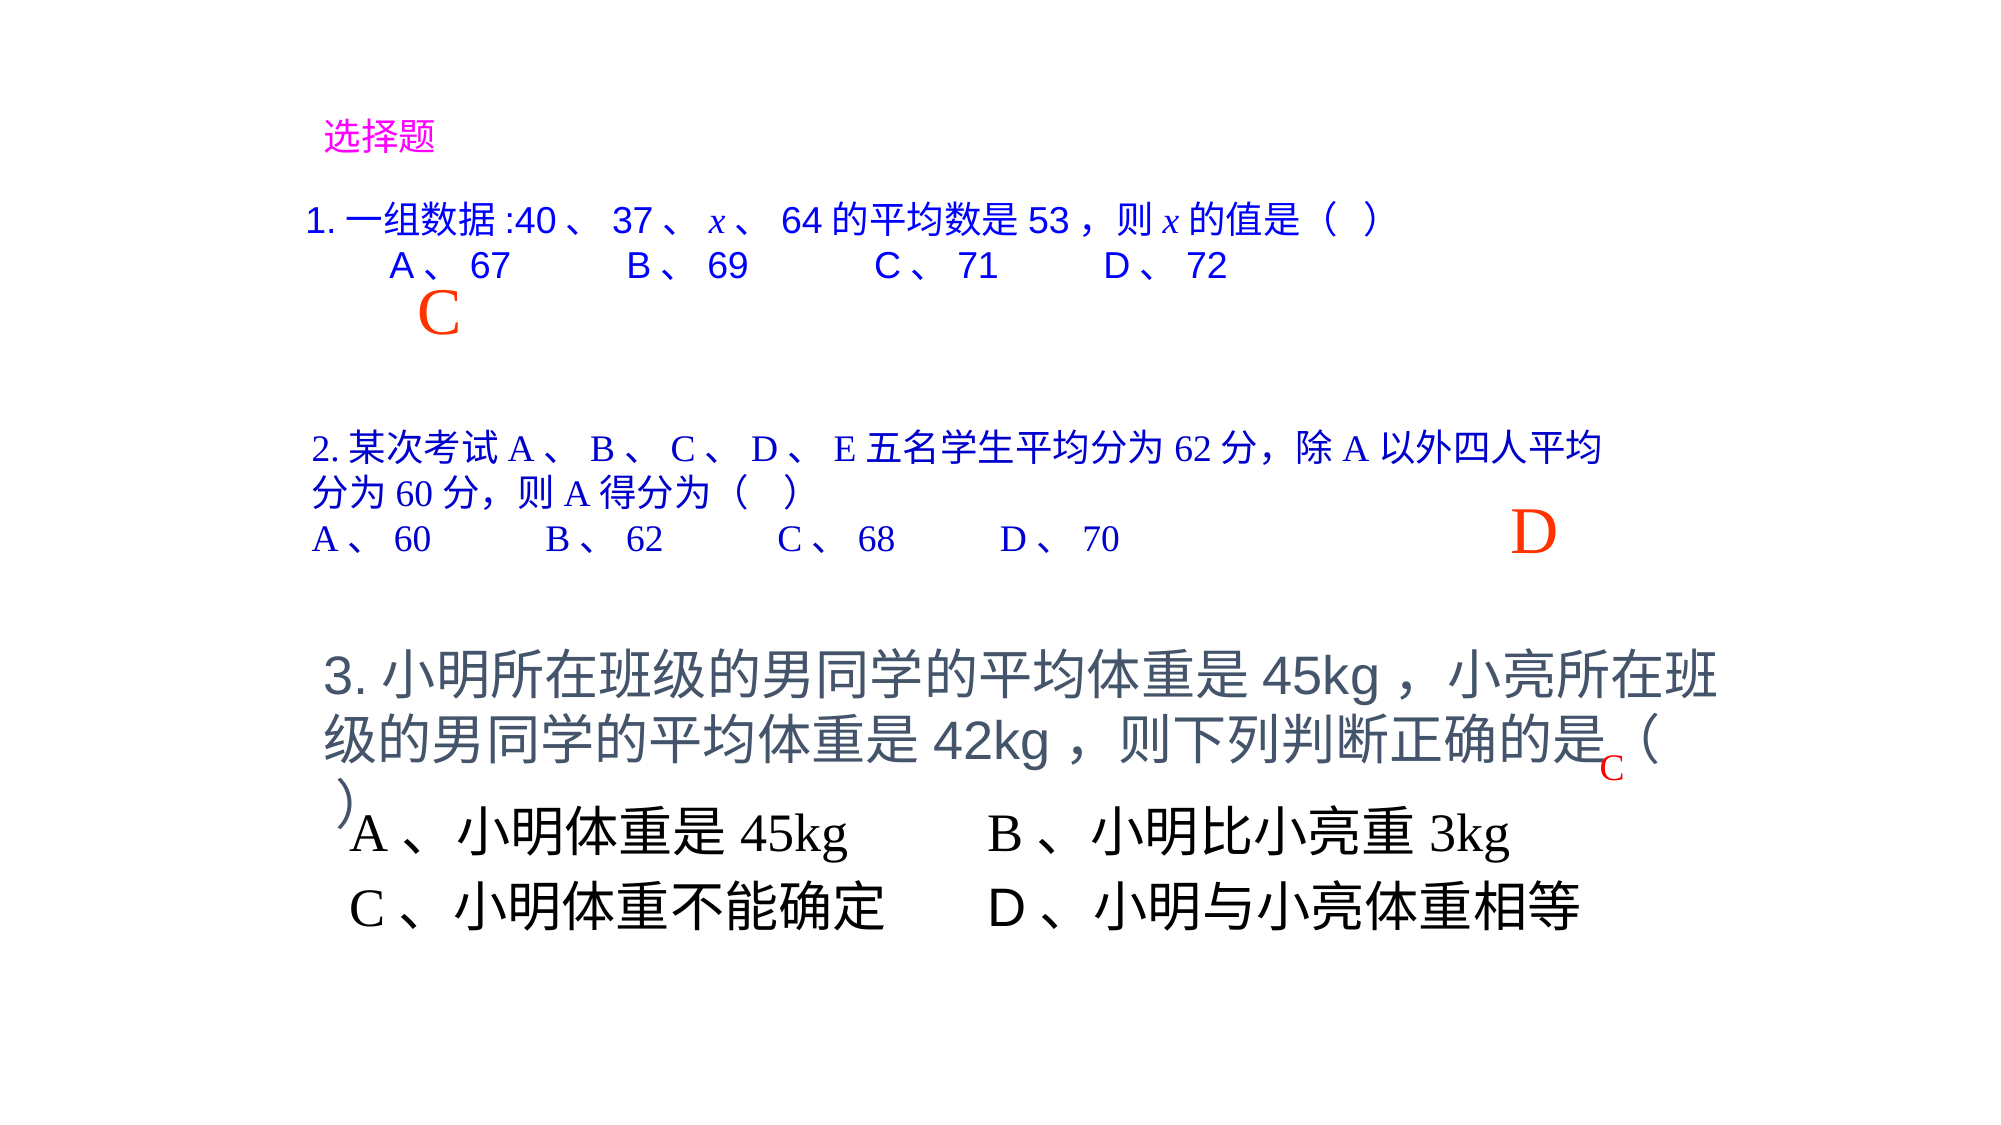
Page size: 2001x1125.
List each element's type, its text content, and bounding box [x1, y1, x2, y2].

text_box 选择题 [308, 105, 451, 166]
text_box C、小明体重不能确定 [334, 872, 997, 967]
text_box D、小明与小亮体重相等 [972, 872, 1704, 957]
text_box C [402, 260, 477, 356]
text_box 2.某次考试A、B、C、D、E五名学生平均分为62分，除A以外四人平均分为60分，则A得分为（ ） A、60 B、62 C、68 D、70 [296, 416, 1631, 566]
text_box 3.小明所在班级的男同学的平均体重是45kg，小亮所在班级的男同学的平均体重是42kg，则下列判断正确的是（ ） [308, 650, 1772, 826]
text_box C [1584, 735, 1665, 795]
text_box D [1496, 479, 1575, 575]
text_box 1.一组数据:40、37、x、64的平均数是53，则x的值是（ ） A、67 B、69 C、71 D、72 [290, 188, 1657, 294]
text_box B、小明比小亮重3kg [972, 797, 1634, 872]
text_box A、小明体重是45kg [334, 797, 972, 872]
